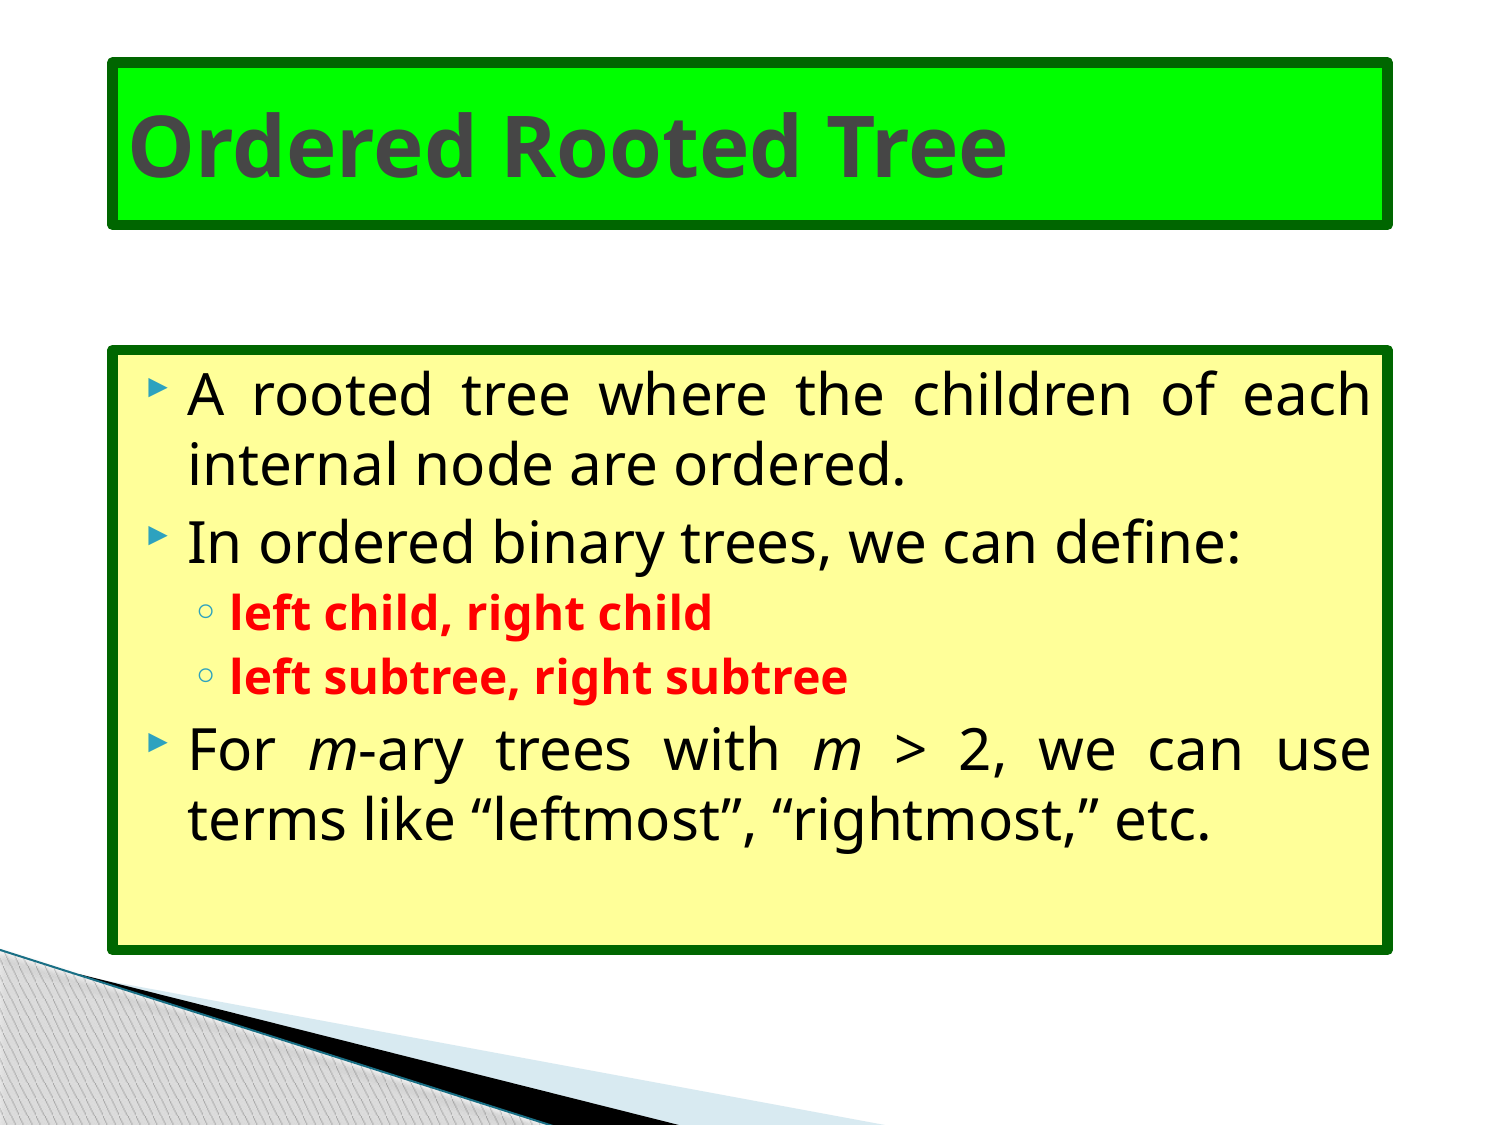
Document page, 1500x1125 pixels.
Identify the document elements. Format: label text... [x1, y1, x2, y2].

title Ordered Rooted Tree [112, 62, 1388, 225]
list A rooted tree where the children of each internal node are ordered. In ordered binary trees, we can define: left child, right child left subtree, right subtree For m-ary trees with m > 2, we can use terms like “leftmost”, “rightmost,” etc. [112, 350, 1388, 950]
